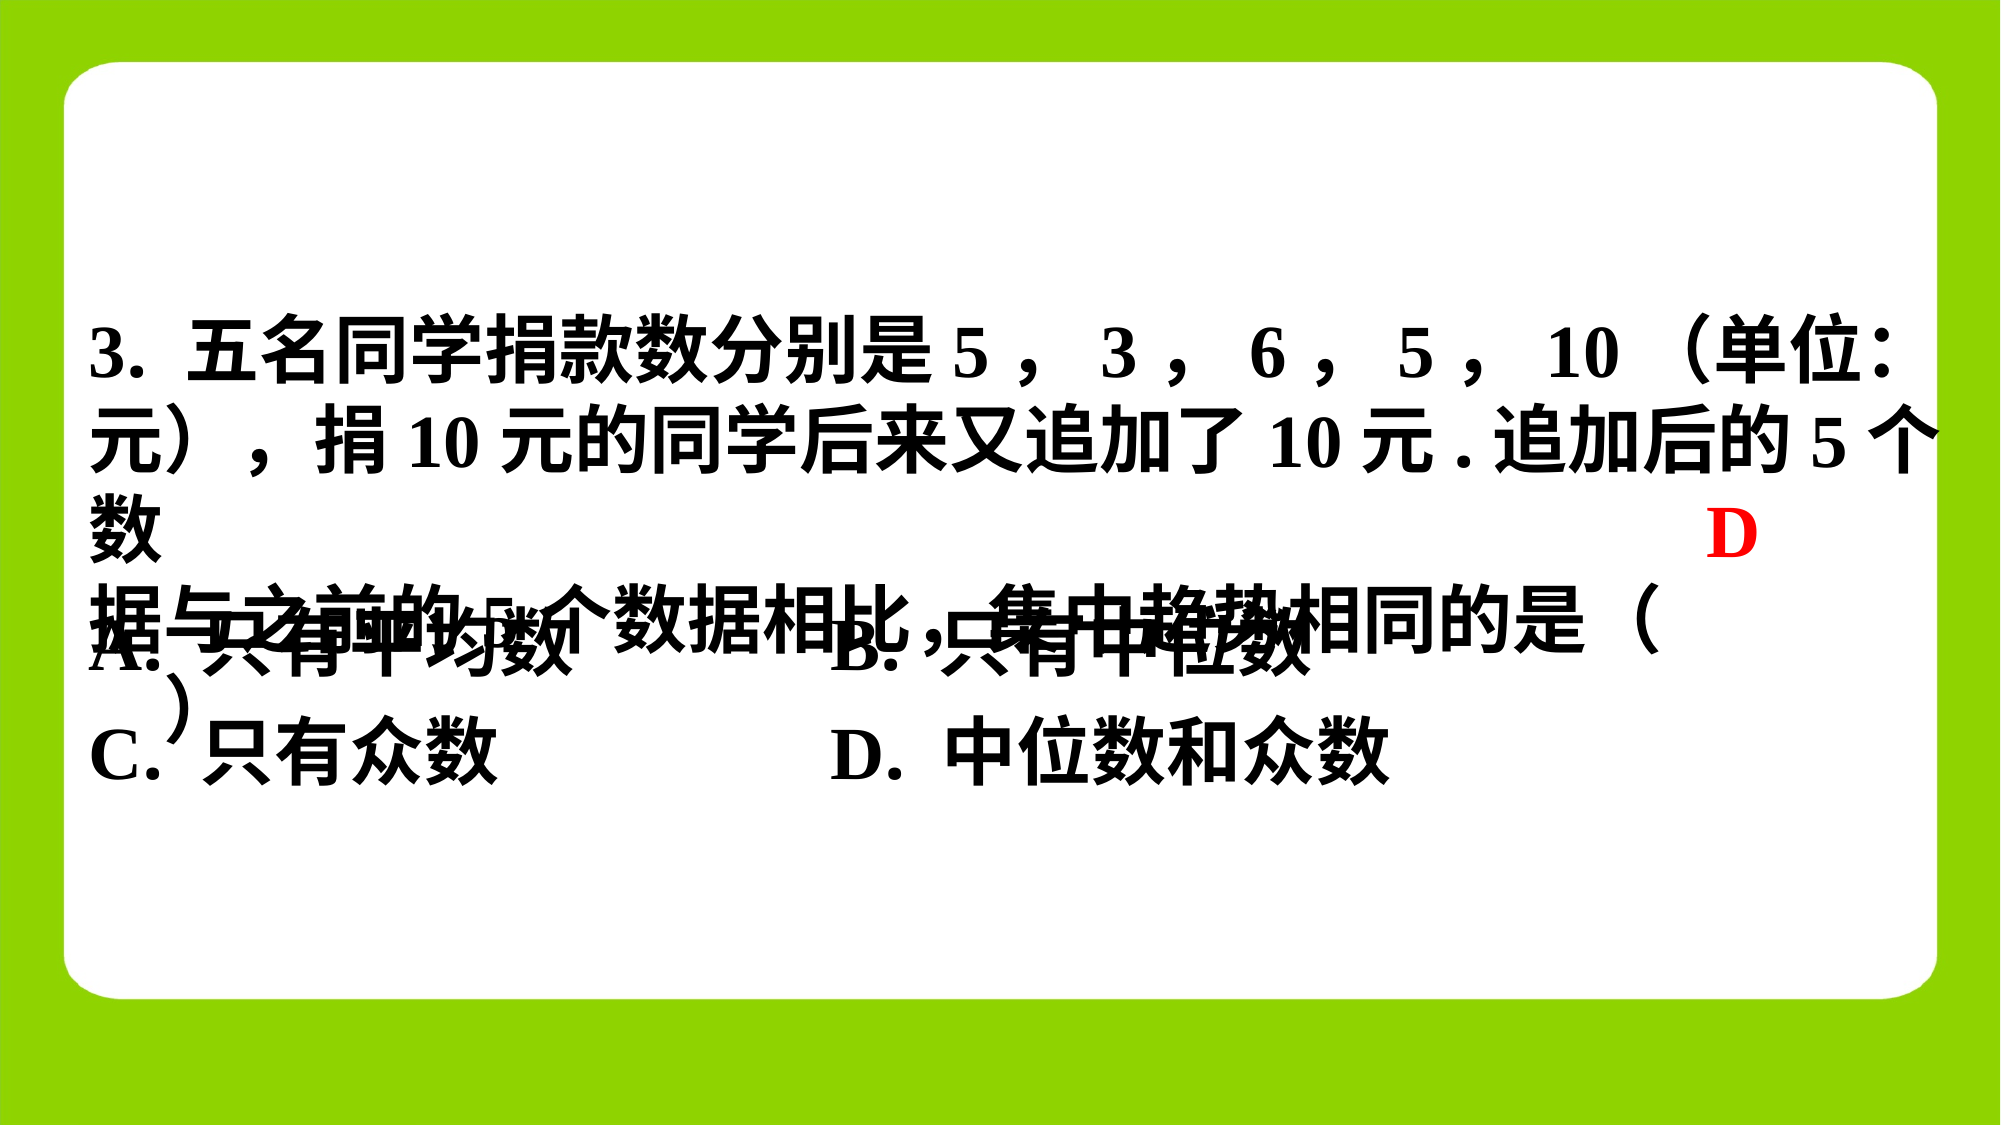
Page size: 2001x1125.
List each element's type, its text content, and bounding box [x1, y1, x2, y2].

table_header A. 只有平均数 [89, 583, 831, 693]
table_cell C. 只有众数 [89, 693, 831, 802]
text_box 3. 五名同学捐款数分别是5，3，6，5，10（单位： 元），捐10元的同学后来又追加了10元.追加后的5个数 据与之前的5个数据相比，集中趋势相同的是（ D ） [88, 302, 1974, 576]
table_cell D. 中位数和众数 [831, 693, 1495, 802]
table_header B. 只有中位数 [831, 583, 1495, 693]
text_box D [1691, 474, 1776, 581]
picture [0, 0, 2001, 1125]
